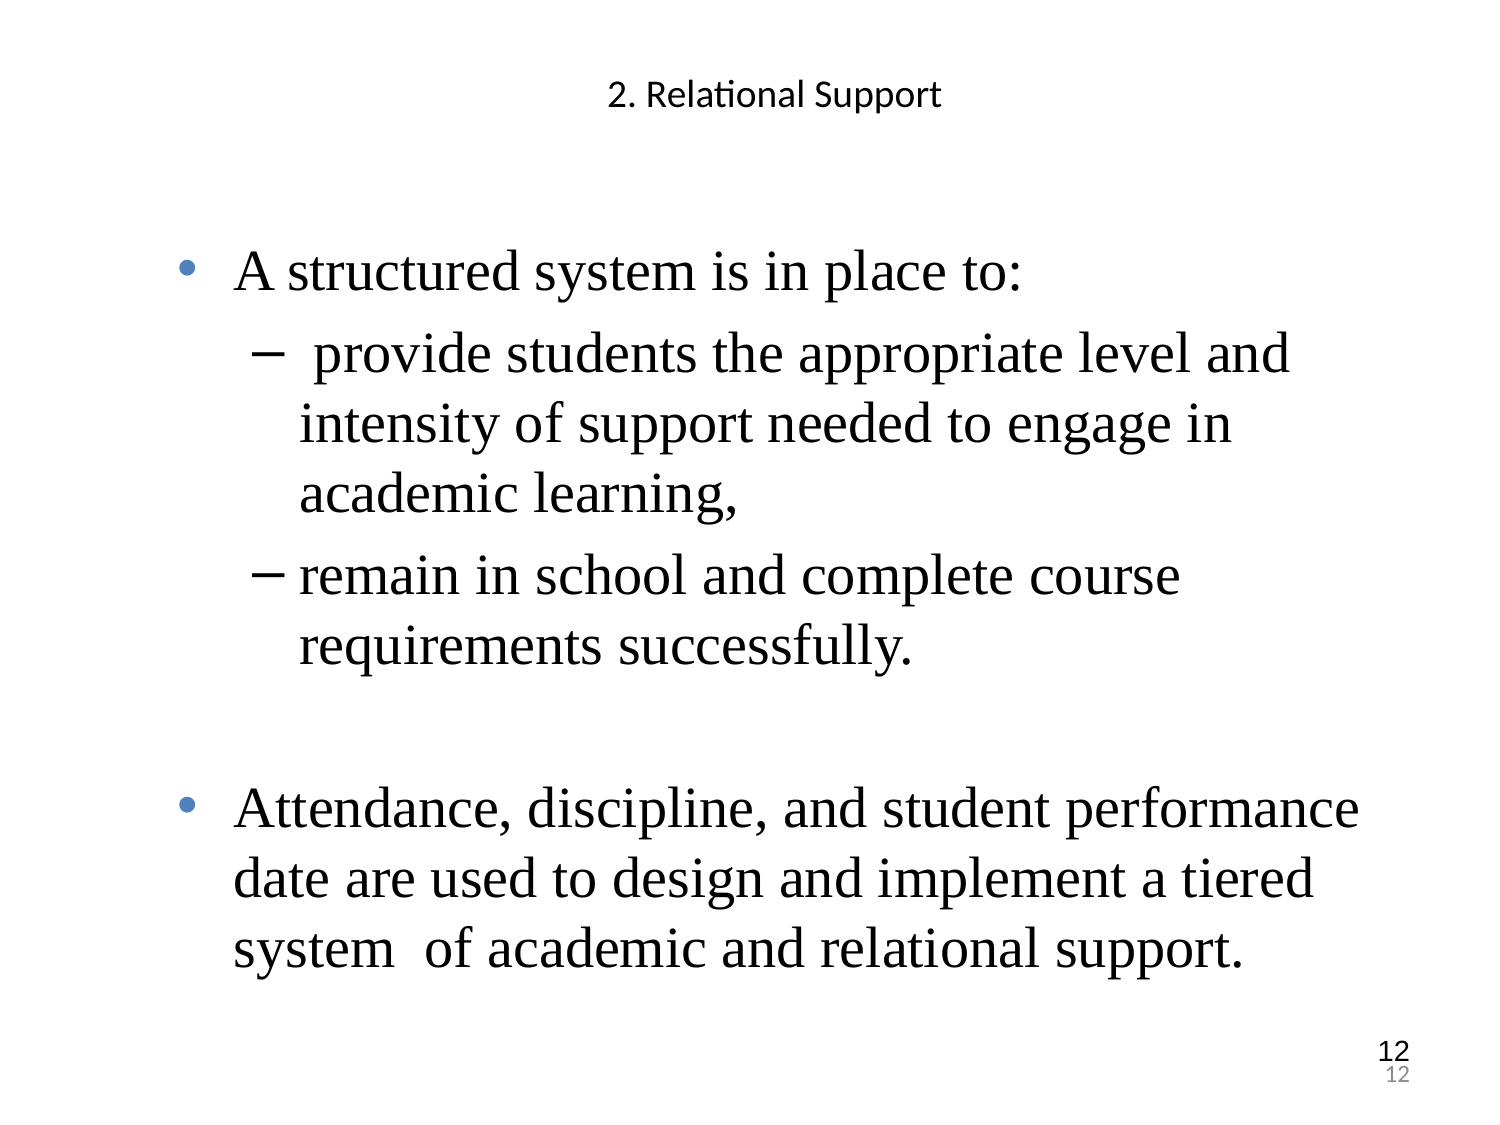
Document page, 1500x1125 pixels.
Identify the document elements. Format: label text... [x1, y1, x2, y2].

list A structured system is in place to: provide students the appropriate level and intensity of support needed to engage in academic learning, remain in school and complete course requirements successfully. Attendance, discipline, and student performance date are used to design and implement a tiered system of academic and relational support. [162, 224, 1438, 1038]
title 2. Relational Support [137, 0, 1413, 188]
text_box 12 [1074, 1024, 1425, 1103]
